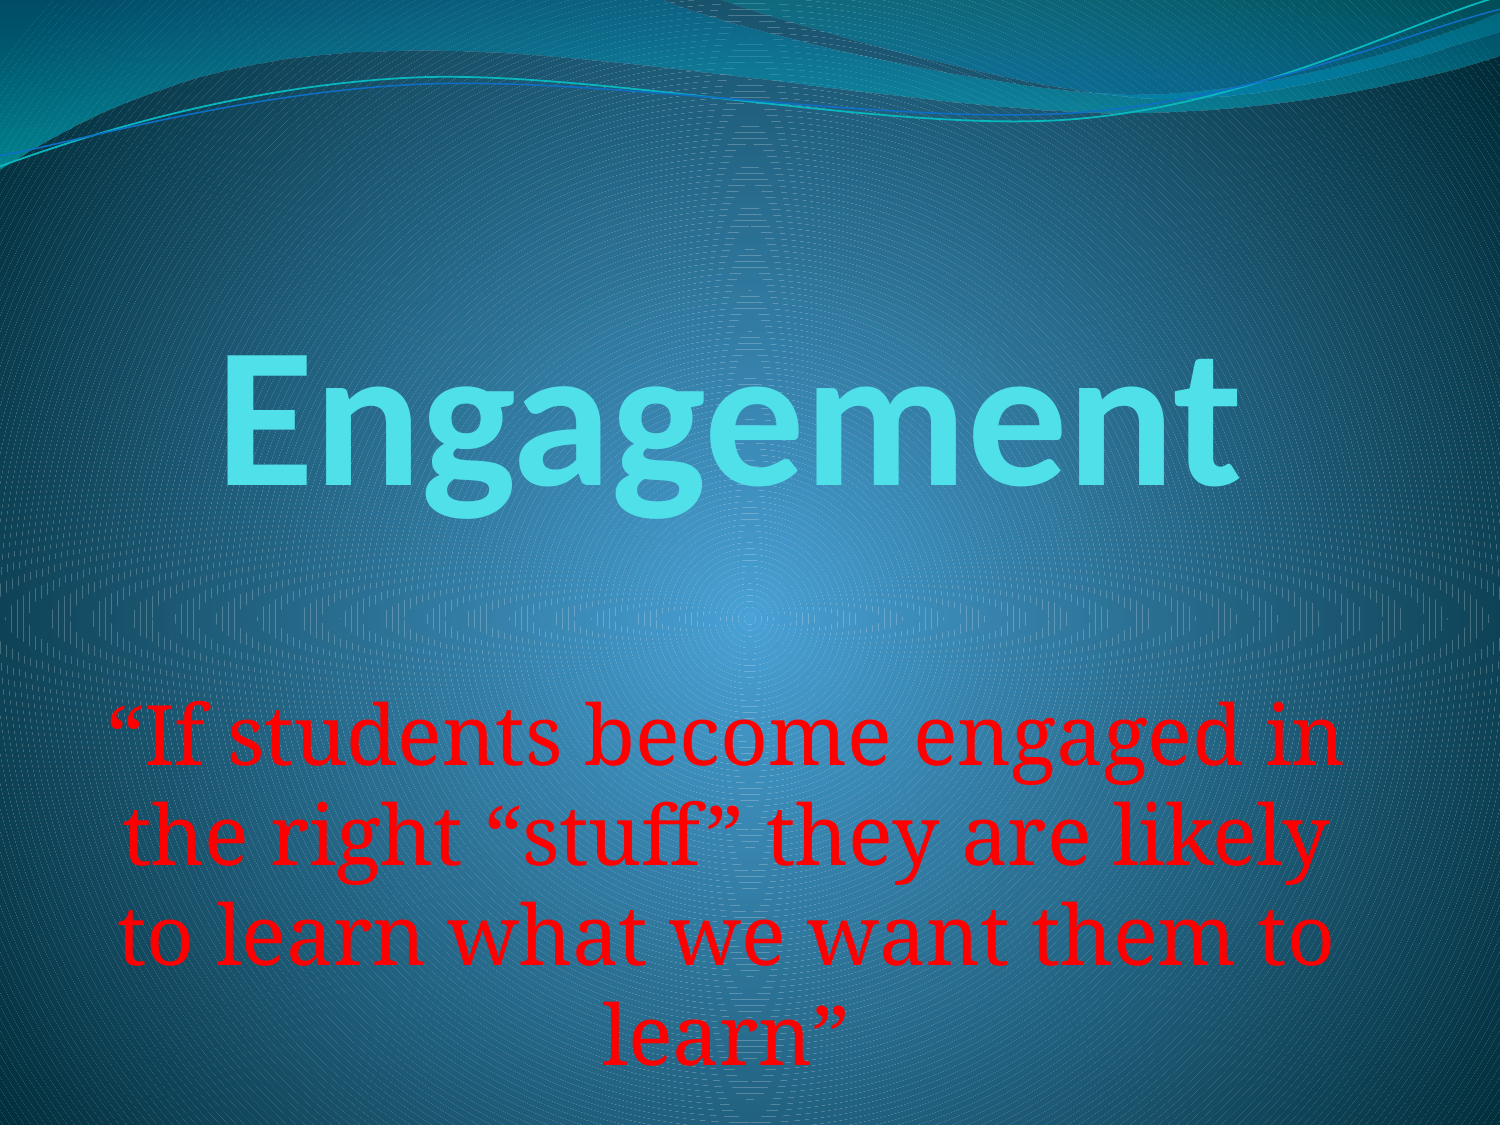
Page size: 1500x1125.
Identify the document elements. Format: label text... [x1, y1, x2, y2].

title Engagement [87, 224, 1376, 525]
subtitle “If students become engaged in the right “stuff” they are likely to learn what we want them to learn” [87, 675, 1376, 963]
